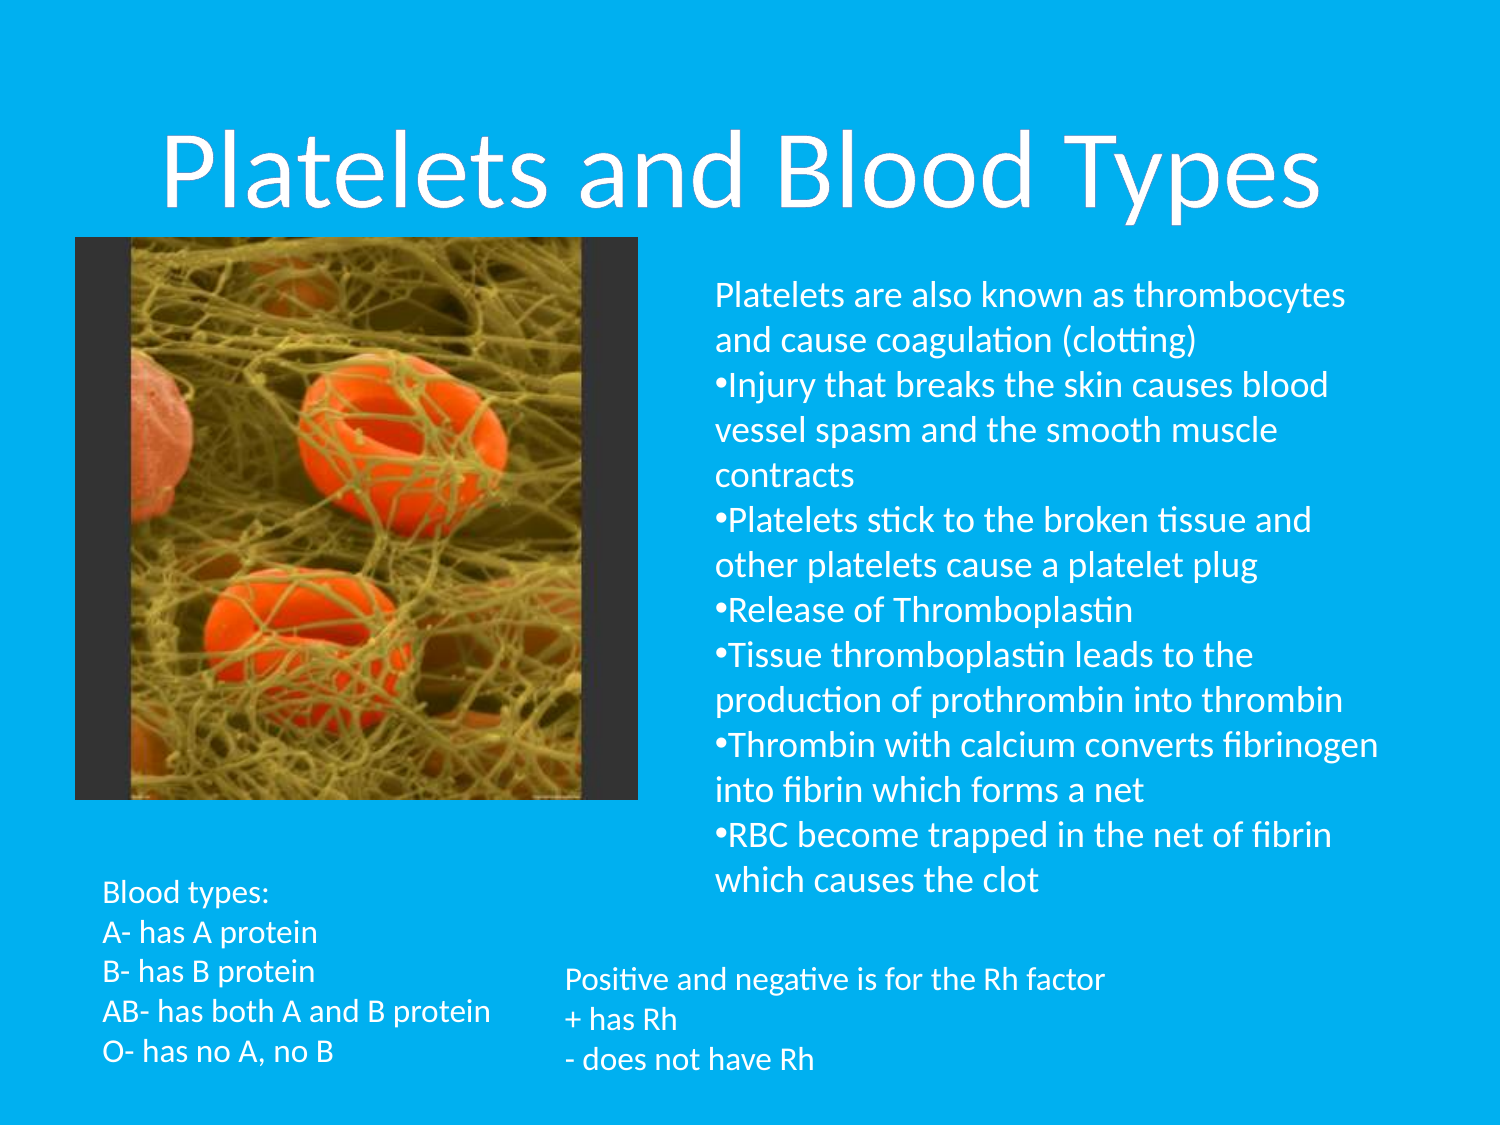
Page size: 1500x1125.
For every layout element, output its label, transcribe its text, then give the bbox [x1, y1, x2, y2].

picture [76, 238, 637, 799]
text_box Platelets are also known as thrombocytes and cause coagulation (clotting) Injury that breaks the skin causes blood vessel spasm and the smooth muscle contracts Platelets stick to the broken tissue and other platelets cause a platelet plug Release of Thromboplastin Tissue thromboplastin leads to the production of prothrombin into thrombin Thrombin with calcium converts fibrinogen into fibrin which forms a net RBC become trapped in the net of fibrin which causes the clot [699, 262, 1413, 908]
text_box Platelets and Blood Types [143, 87, 1339, 238]
text_box Blood types: A- has A protein B- has B protein AB- has both A and B protein O- has no A, no B [87, 862, 625, 1077]
text_box Positive and negative is for the Rh factor + has Rh - does not have Rh [549, 949, 1250, 1085]
